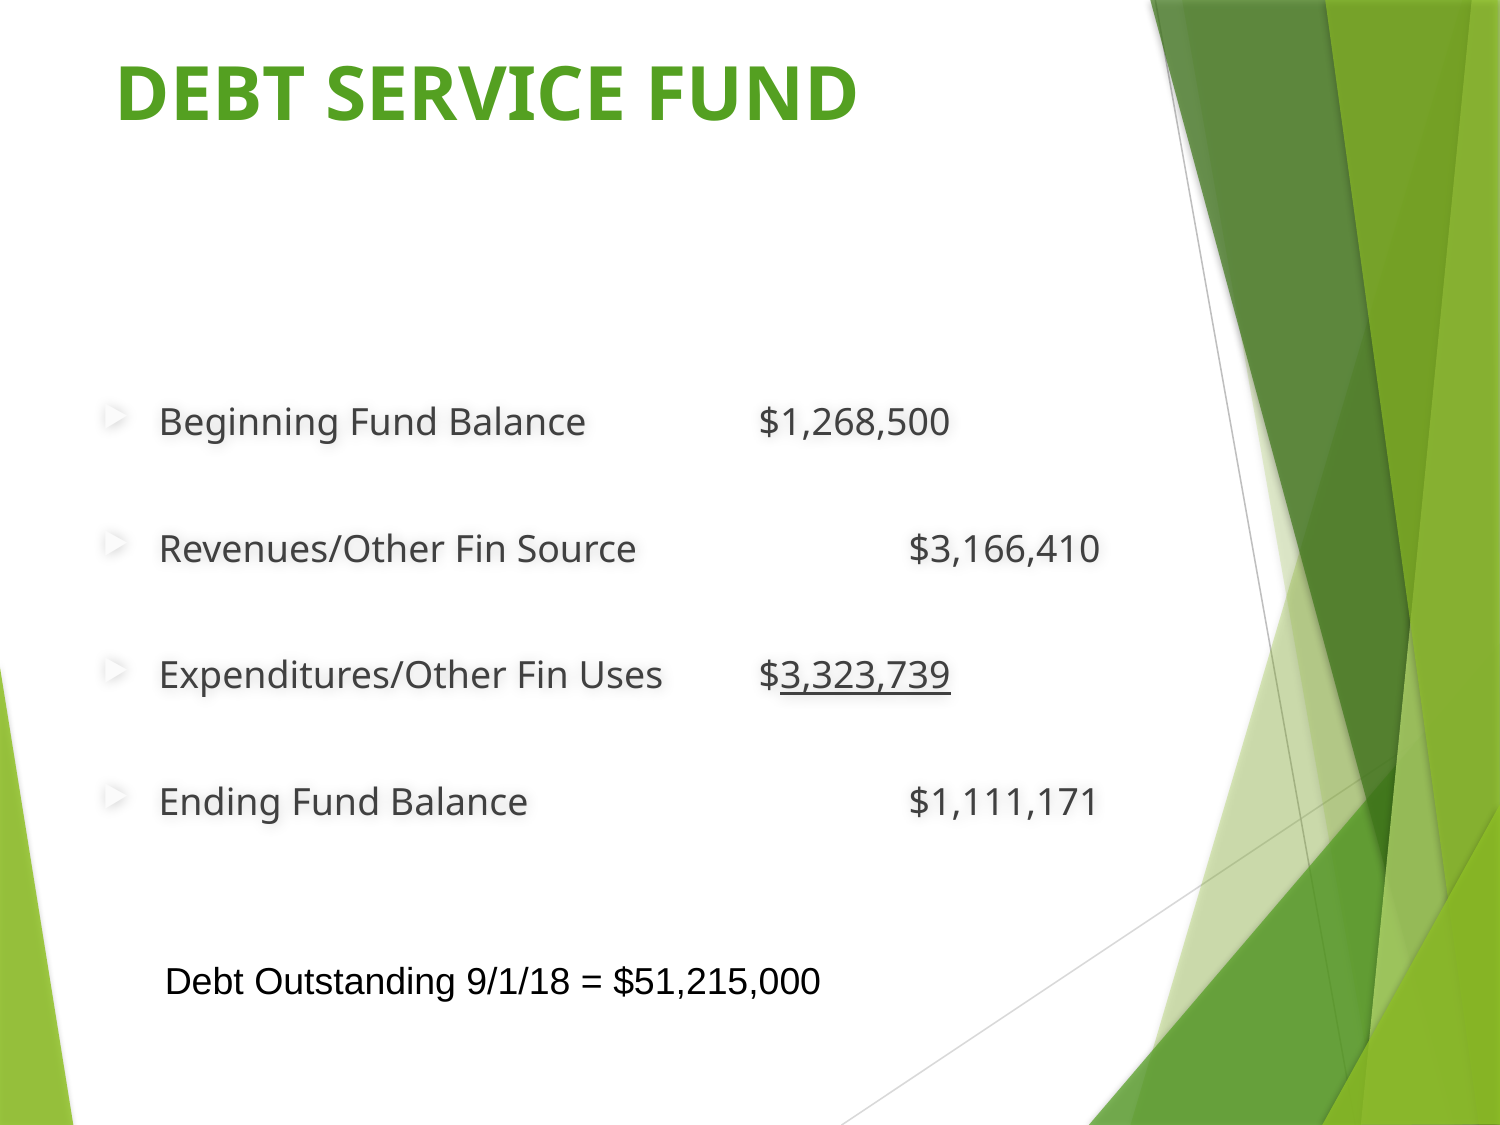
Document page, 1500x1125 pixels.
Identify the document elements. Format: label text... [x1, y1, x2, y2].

title DEBT SERVICE FUND [99, 37, 963, 213]
text_box Debt Outstanding 9/1/18 = $51,215,000 [149, 949, 838, 1010]
list Beginning Fund Balance $1,268,500 Revenues/Other Fin Source $3,166,410 Expenditures/Other Fin Uses $3,323,739 Ending Fund Balance $1,111,171 [87, 324, 1425, 1063]
